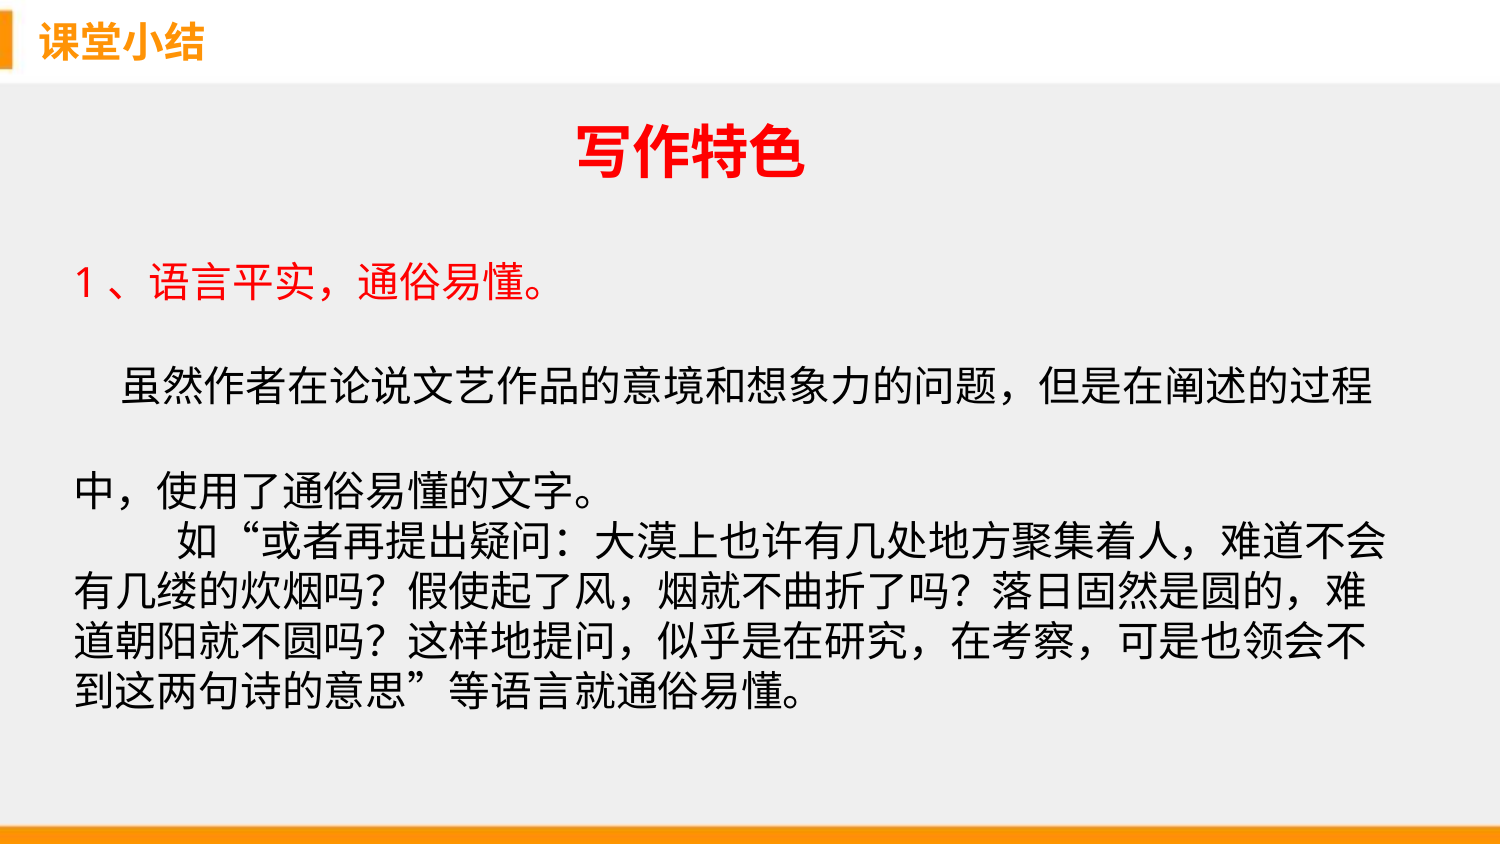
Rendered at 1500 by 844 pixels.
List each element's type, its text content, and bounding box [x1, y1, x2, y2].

picture [0, 0, 1500, 844]
text_box 写作特色 [559, 107, 893, 193]
text_box 1、语言平实，通俗易懂。 虽然作者在论说文艺作品的意境和想象力的问题，但是在阐述的过程中，使用了通俗易懂的文字。 如“或者再提出疑问：大漠上也许有几处地方聚集着人，难道不会有几缕的炊烟吗？假使起了风，烟就不曲折了吗？落日固然是圆的，难道朝阳就不圆吗？这样地提问，似乎是在研究，在考察，可是也领会不到这两句诗的意思”等语言就通俗易懂。 [58, 193, 1407, 723]
text_box 课堂小结 [23, 1, 804, 81]
